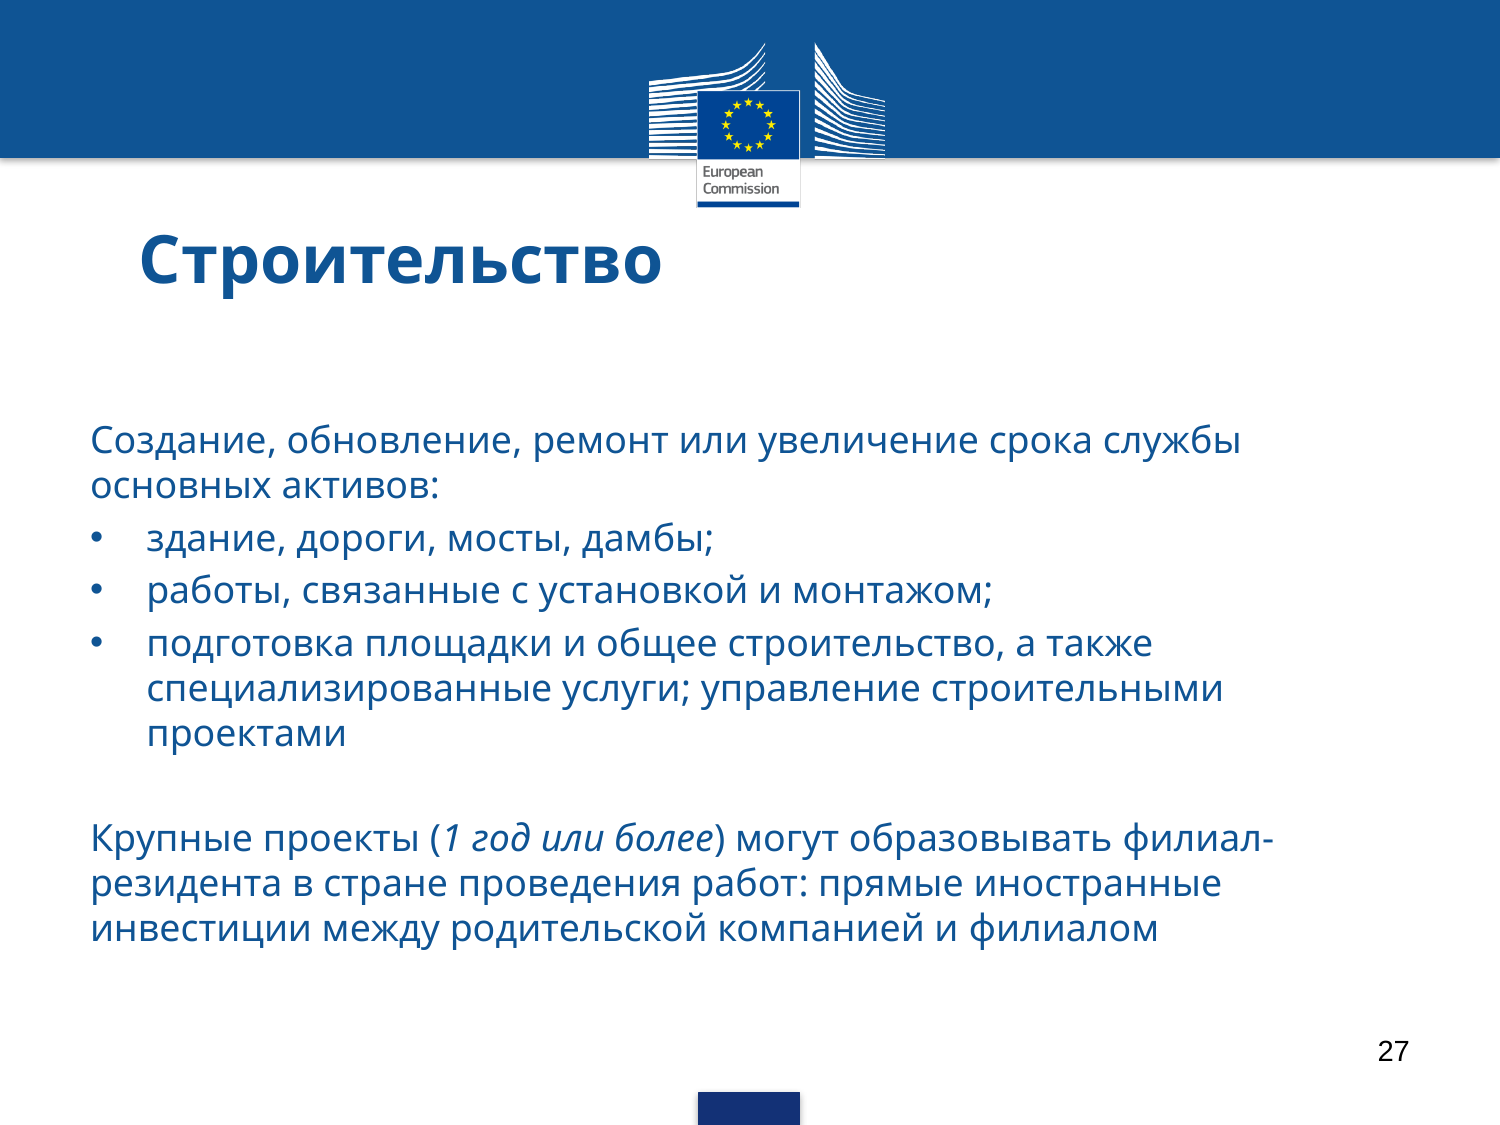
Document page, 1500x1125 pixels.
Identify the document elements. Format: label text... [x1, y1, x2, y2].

picture [649, 42, 885, 208]
title Строительство [64, 219, 1415, 374]
list Создание, обновление, ремонт или увеличение срока службы основных активов: здание, дороги, мосты, дамбы; работы, связанные с установкой и монтажом; подготовка площадки и общее строительство, а также специализированные услуги; управление строительными проектами Крупные проекты (1 год или более) могут образовывать филиал-резидента в стране проведения работ: прямые иностранные инвестиции между родительской компанией и филиалом [75, 408, 1425, 988]
slide_number 27 [1074, 1024, 1425, 1103]
